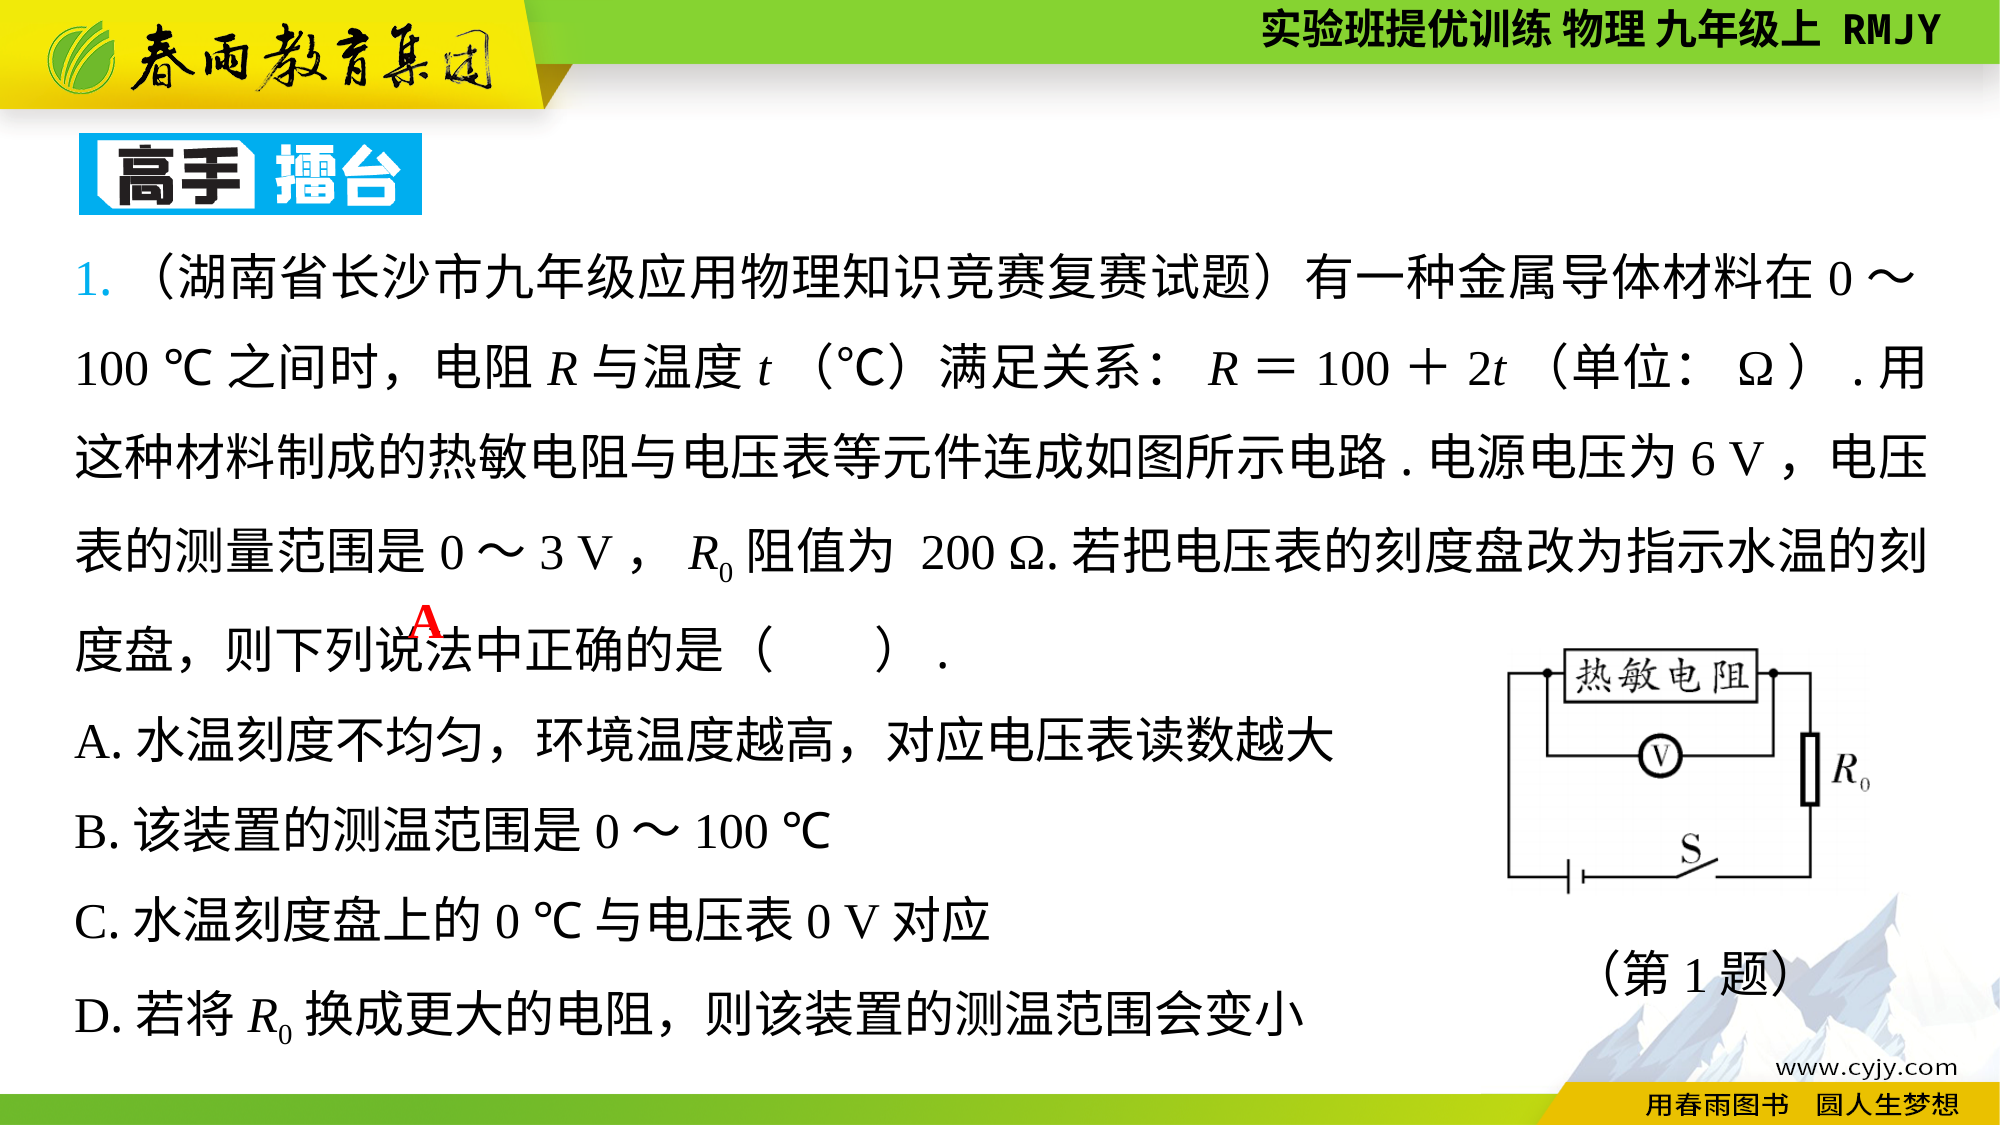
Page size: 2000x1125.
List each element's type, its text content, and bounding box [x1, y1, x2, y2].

list 1.（湖南省长沙市九年级应用物理知识竞赛复赛试题）有一种金属导体材料在0～100 ℃之间时，电阻R与温度t（℃）满足关系：R＝100＋2t（单位：Ω）.用这种材料制成的热敏电阻与电压表等元件连成如图所示电路.电源电压为6 V，电压表的测量范围是0～3 V，R0阻值为 200 Ω.若把电压表的刻度盘改为指示水温的刻度盘，则下列说法中正确的是（ ）. A.水温刻度不均匀，环境温度越高，对应电压表读数越大 B.该装置的测温范围是0～100 ℃ C.水温刻度盘上的0 ℃与电压表0 V对应 D.若将R0换成更大的电阻，则该装置的测温范围会变小 [59, 208, 1944, 1030]
picture [0, 0, 2000, 1125]
text_box A [393, 581, 459, 656]
text_box （第1题） [1556, 914, 1835, 1010]
